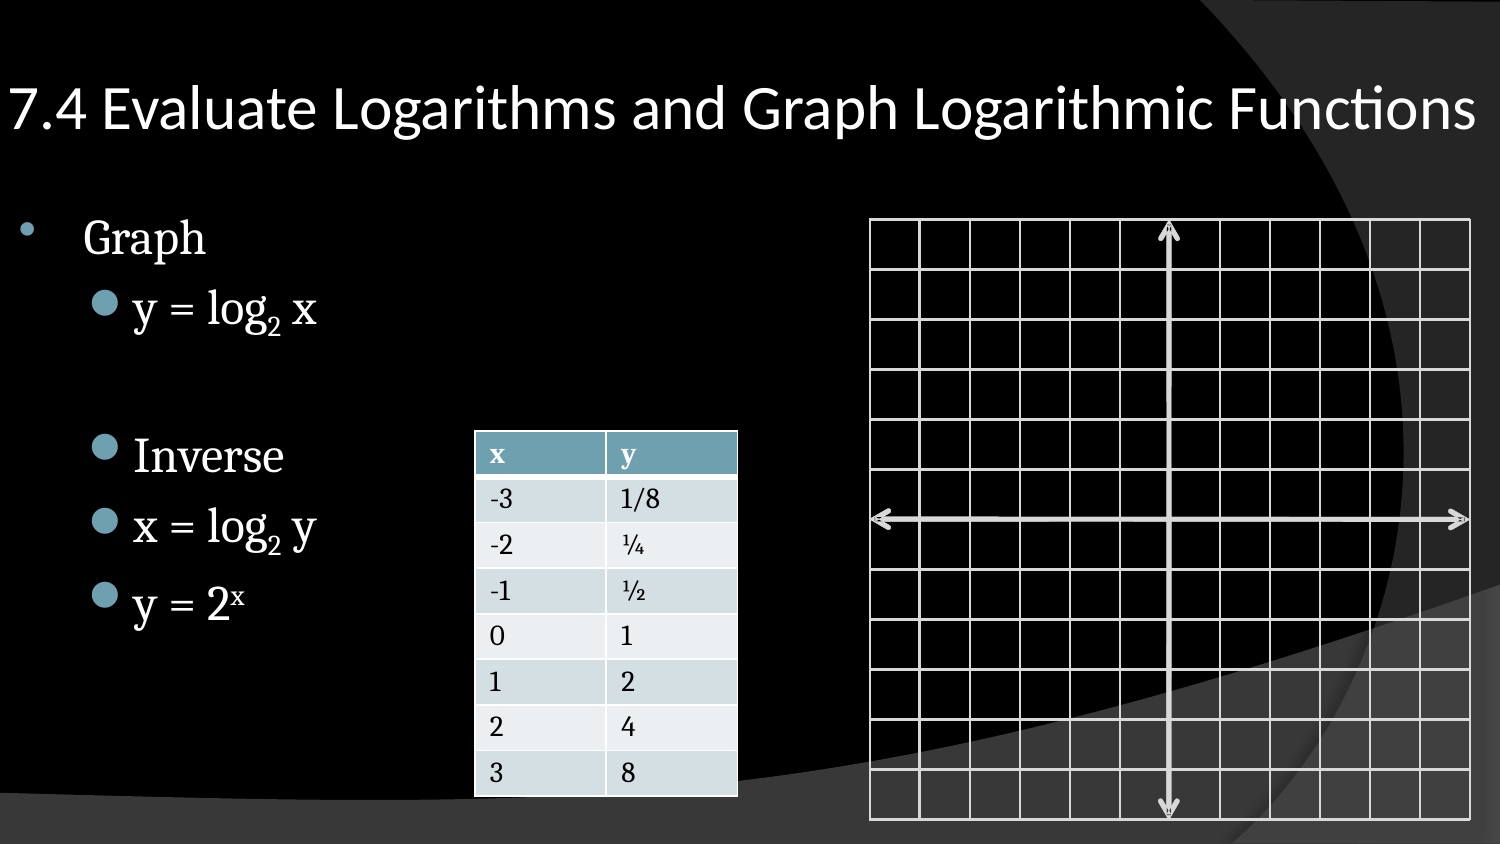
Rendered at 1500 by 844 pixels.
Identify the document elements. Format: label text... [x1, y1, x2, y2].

table_cell 1 [476, 660, 605, 704]
table_cell 2 [476, 706, 605, 750]
table_cell ¼ [607, 523, 737, 567]
table_cell -2 [476, 523, 605, 567]
table_cell 8 [607, 751, 737, 795]
table_cell -3 [476, 480, 605, 522]
table_cell ½ [607, 569, 737, 613]
title 7.4 Evaluate Logarithms and Graph Logarithmic Functions [0, 33, 1500, 175]
table_header y [607, 432, 737, 474]
table_cell 1 [607, 615, 737, 658]
table_cell -1 [476, 569, 605, 613]
table_cell 1/8 [607, 480, 737, 522]
list Graph y = log2 x Inverse x = log2 y y = 2x [0, 196, 838, 754]
table_cell 4 [607, 706, 737, 750]
table_cell 2 [607, 660, 737, 704]
picture [847, 197, 1496, 844]
table_cell 0 [476, 615, 605, 658]
table_cell 3 [476, 751, 605, 795]
table_header x [476, 432, 605, 474]
